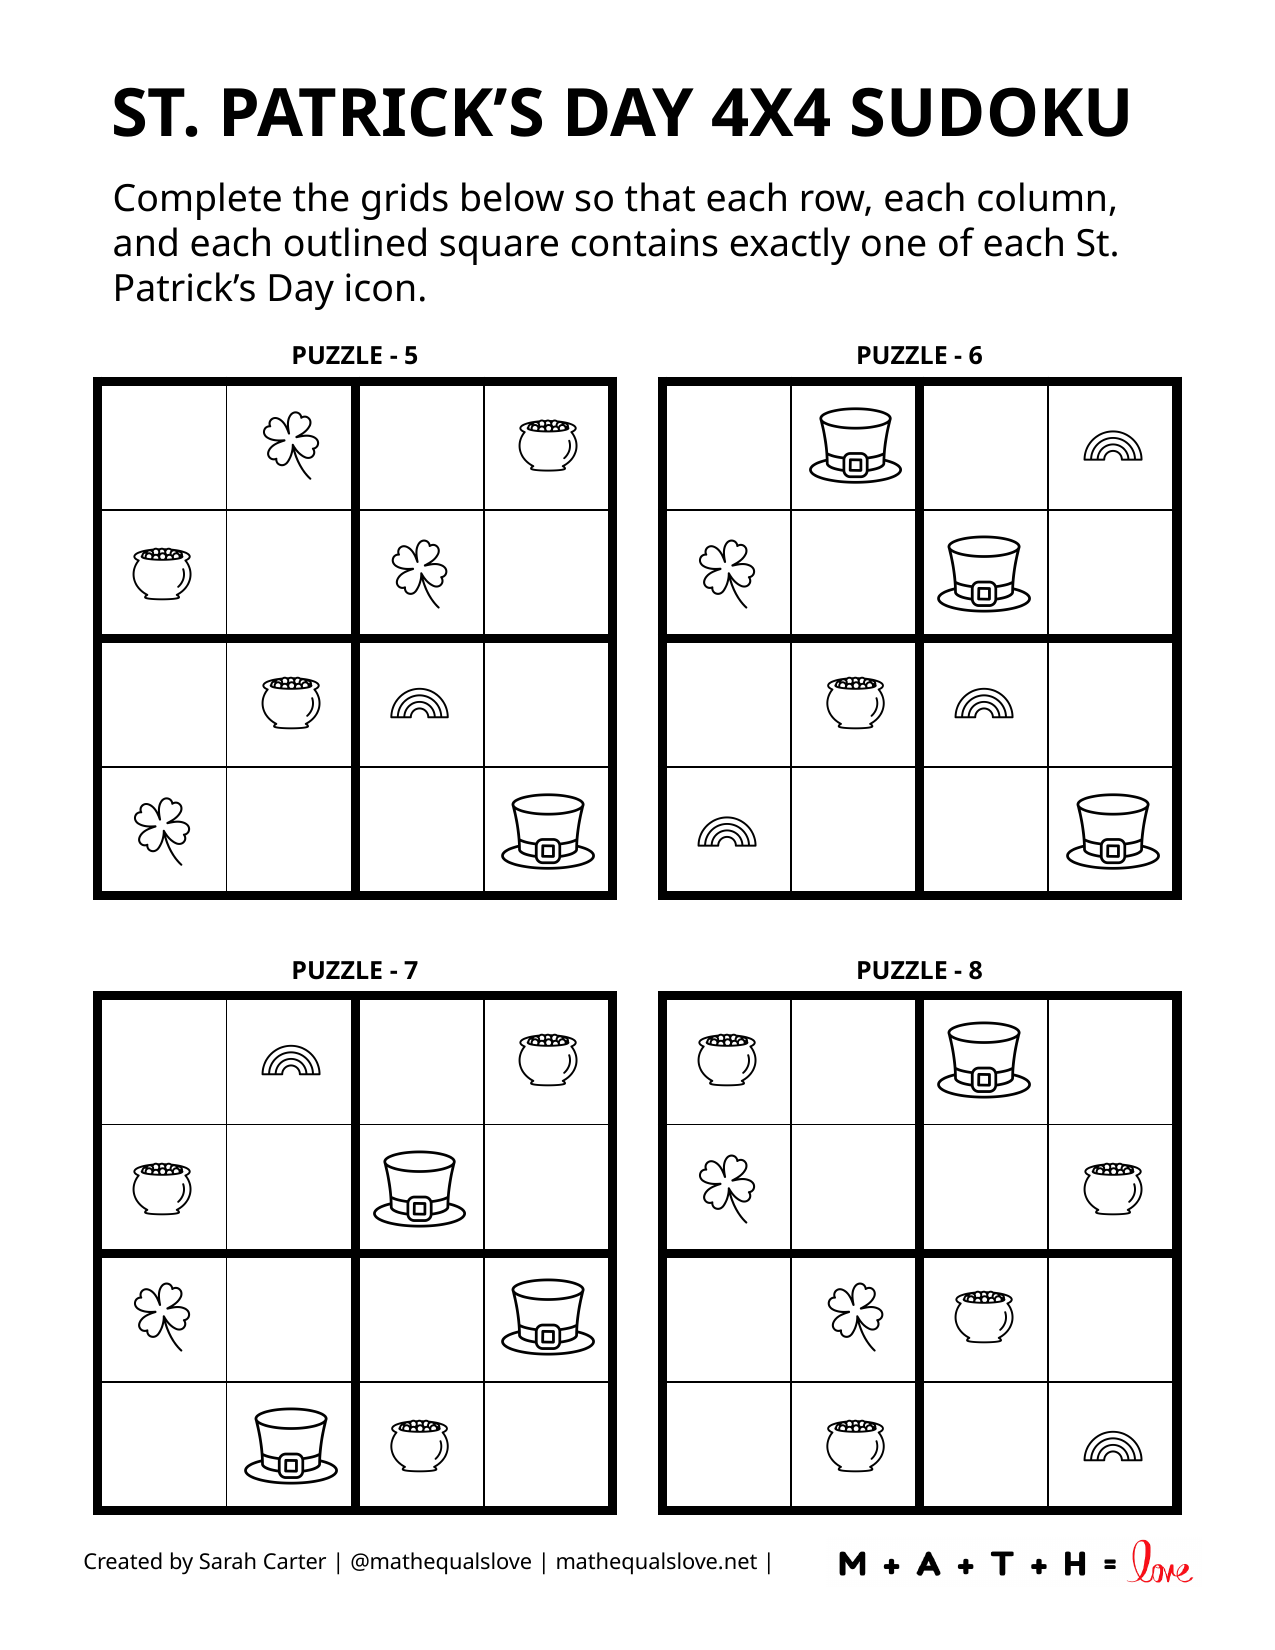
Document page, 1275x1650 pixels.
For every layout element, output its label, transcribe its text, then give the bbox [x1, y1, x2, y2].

picture [110, 1265, 215, 1370]
picture [932, 1008, 1037, 1113]
table_cell [924, 643, 1047, 766]
picture [238, 393, 343, 498]
picture [932, 522, 1037, 627]
table_header [102, 1000, 226, 1124]
table_header [485, 1000, 608, 1124]
table_cell [227, 1383, 351, 1506]
table_cell [1049, 643, 1172, 766]
table_cell [924, 511, 1047, 634]
table_header [792, 1000, 915, 1124]
table_cell [667, 1258, 790, 1381]
picture [1060, 779, 1165, 884]
table_cell [485, 1258, 608, 1381]
picture [674, 1008, 779, 1113]
table_header [667, 386, 790, 509]
picture [826, 1536, 1203, 1588]
picture [674, 522, 779, 627]
picture [496, 1265, 601, 1370]
picture [110, 522, 215, 627]
text_box Created by Sarah Carter | @mathequalslove | mathequalslove.net | [68, 1540, 826, 1582]
table_header [102, 386, 226, 509]
table_cell [792, 1258, 915, 1381]
table_cell [485, 768, 608, 891]
table_header [485, 386, 608, 509]
table_header [667, 1000, 790, 1124]
table_cell [227, 768, 351, 891]
picture [238, 1008, 343, 1113]
picture [367, 1394, 472, 1499]
table_cell [667, 643, 790, 766]
table_cell [1049, 1125, 1172, 1249]
picture [674, 1136, 779, 1241]
table_header [227, 1000, 351, 1124]
table_header [227, 386, 351, 509]
picture [932, 1265, 1037, 1370]
table_header [1049, 1000, 1172, 1124]
table_cell [924, 1258, 1047, 1381]
table_header [792, 386, 915, 509]
table_cell [102, 511, 226, 634]
table_cell [360, 511, 483, 634]
text_box Complete the grids below so that each row, each column, and each outlined square contains exactly one of each St. Patrick’s Day icon. [97, 166, 1177, 362]
table_cell [924, 768, 1047, 891]
table_cell [102, 768, 226, 891]
picture [1060, 1394, 1165, 1499]
picture [803, 650, 908, 755]
text_box PUZZLE - 6 [662, 362, 1177, 370]
table_cell [924, 1125, 1047, 1249]
picture [238, 1394, 343, 1499]
table_header [360, 1000, 483, 1124]
text_box PUZZLE - 5 [97, 362, 613, 370]
table_cell [360, 643, 483, 766]
table_cell [102, 1258, 226, 1381]
table_cell [227, 511, 351, 634]
table_cell [667, 511, 790, 634]
table_cell [667, 1383, 790, 1506]
text_box PUZZLE - 8 [662, 954, 1177, 985]
table_cell [485, 643, 608, 766]
table_header [1049, 386, 1172, 509]
table_cell [227, 1258, 351, 1381]
text_box ST. PATRICK’S DAY 4X4 SUDOKU [68, 62, 1178, 158]
picture [932, 650, 1037, 755]
table_cell [667, 1125, 790, 1249]
table_cell [360, 768, 483, 891]
picture [1060, 1136, 1165, 1241]
table_cell [1049, 1383, 1172, 1506]
table_header [924, 1000, 1047, 1124]
table_cell [102, 1383, 226, 1506]
table_cell [360, 1125, 483, 1249]
table_cell [102, 1125, 226, 1249]
picture [803, 1394, 908, 1499]
table_cell [102, 643, 226, 766]
table_cell [360, 1383, 483, 1506]
picture [367, 1136, 472, 1241]
table_cell [792, 643, 915, 766]
table_cell [485, 1383, 608, 1506]
table_cell [360, 1258, 483, 1381]
picture [496, 1008, 601, 1113]
table_header [360, 386, 483, 509]
picture [110, 779, 215, 884]
table_cell [227, 1125, 351, 1249]
picture [367, 522, 472, 627]
table_cell [1049, 1258, 1172, 1381]
table_cell [792, 768, 915, 891]
table_cell [485, 511, 608, 634]
picture [803, 1265, 908, 1370]
table_cell [1049, 768, 1172, 891]
table_cell [485, 1125, 608, 1249]
picture [803, 393, 908, 498]
table_cell [792, 1383, 915, 1506]
table_header [924, 386, 1047, 509]
picture [238, 650, 343, 755]
picture [110, 1136, 215, 1241]
text_box PUZZLE - 7 [97, 954, 613, 985]
picture [367, 650, 472, 755]
table_cell [792, 511, 915, 634]
picture [674, 779, 779, 884]
table_cell [227, 643, 351, 766]
picture [496, 779, 601, 884]
table_cell [667, 768, 790, 891]
picture [496, 393, 601, 498]
picture [1060, 393, 1165, 498]
table_cell [1049, 511, 1172, 634]
table_cell [792, 1125, 915, 1249]
table_cell [924, 1383, 1047, 1506]
